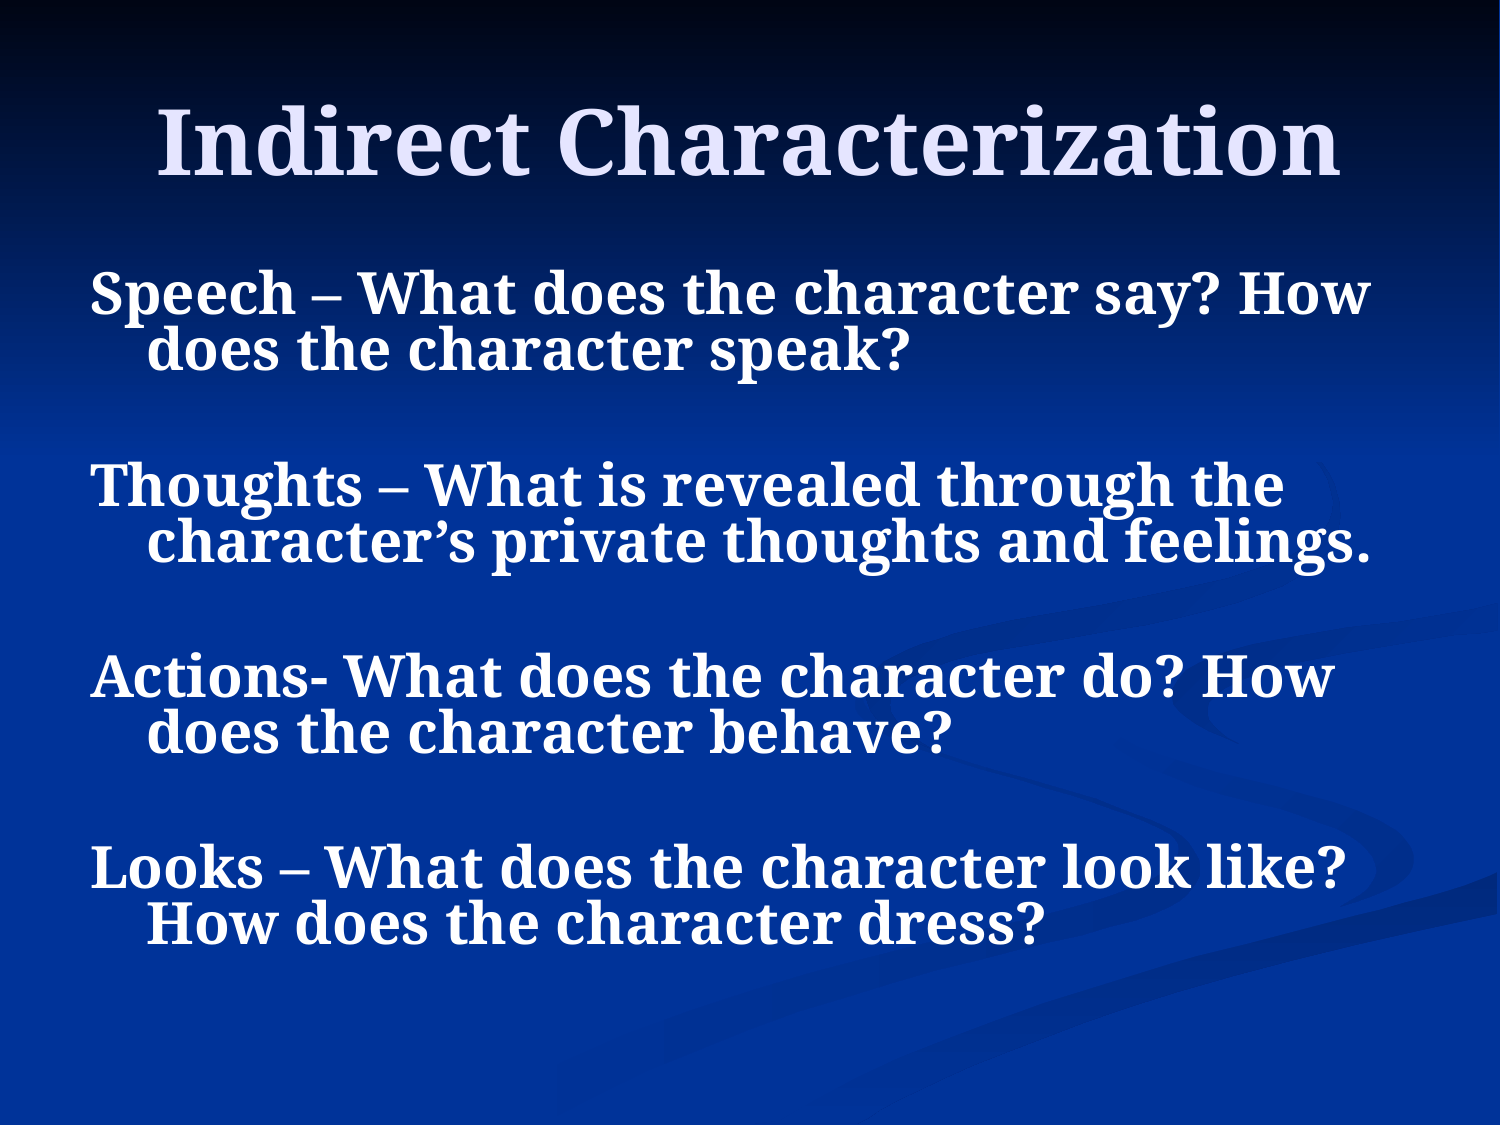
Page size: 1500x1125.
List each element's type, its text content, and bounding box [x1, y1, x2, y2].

list Speech – What does the character say? How does the character speak? Thoughts – What is revealed through the character’s private thoughts and feelings. Actions- What does the character do? How does the character behave? Looks – What does the character look like? How does the character dress? [74, 262, 1426, 1006]
title Indirect Characterization [74, 44, 1426, 233]
